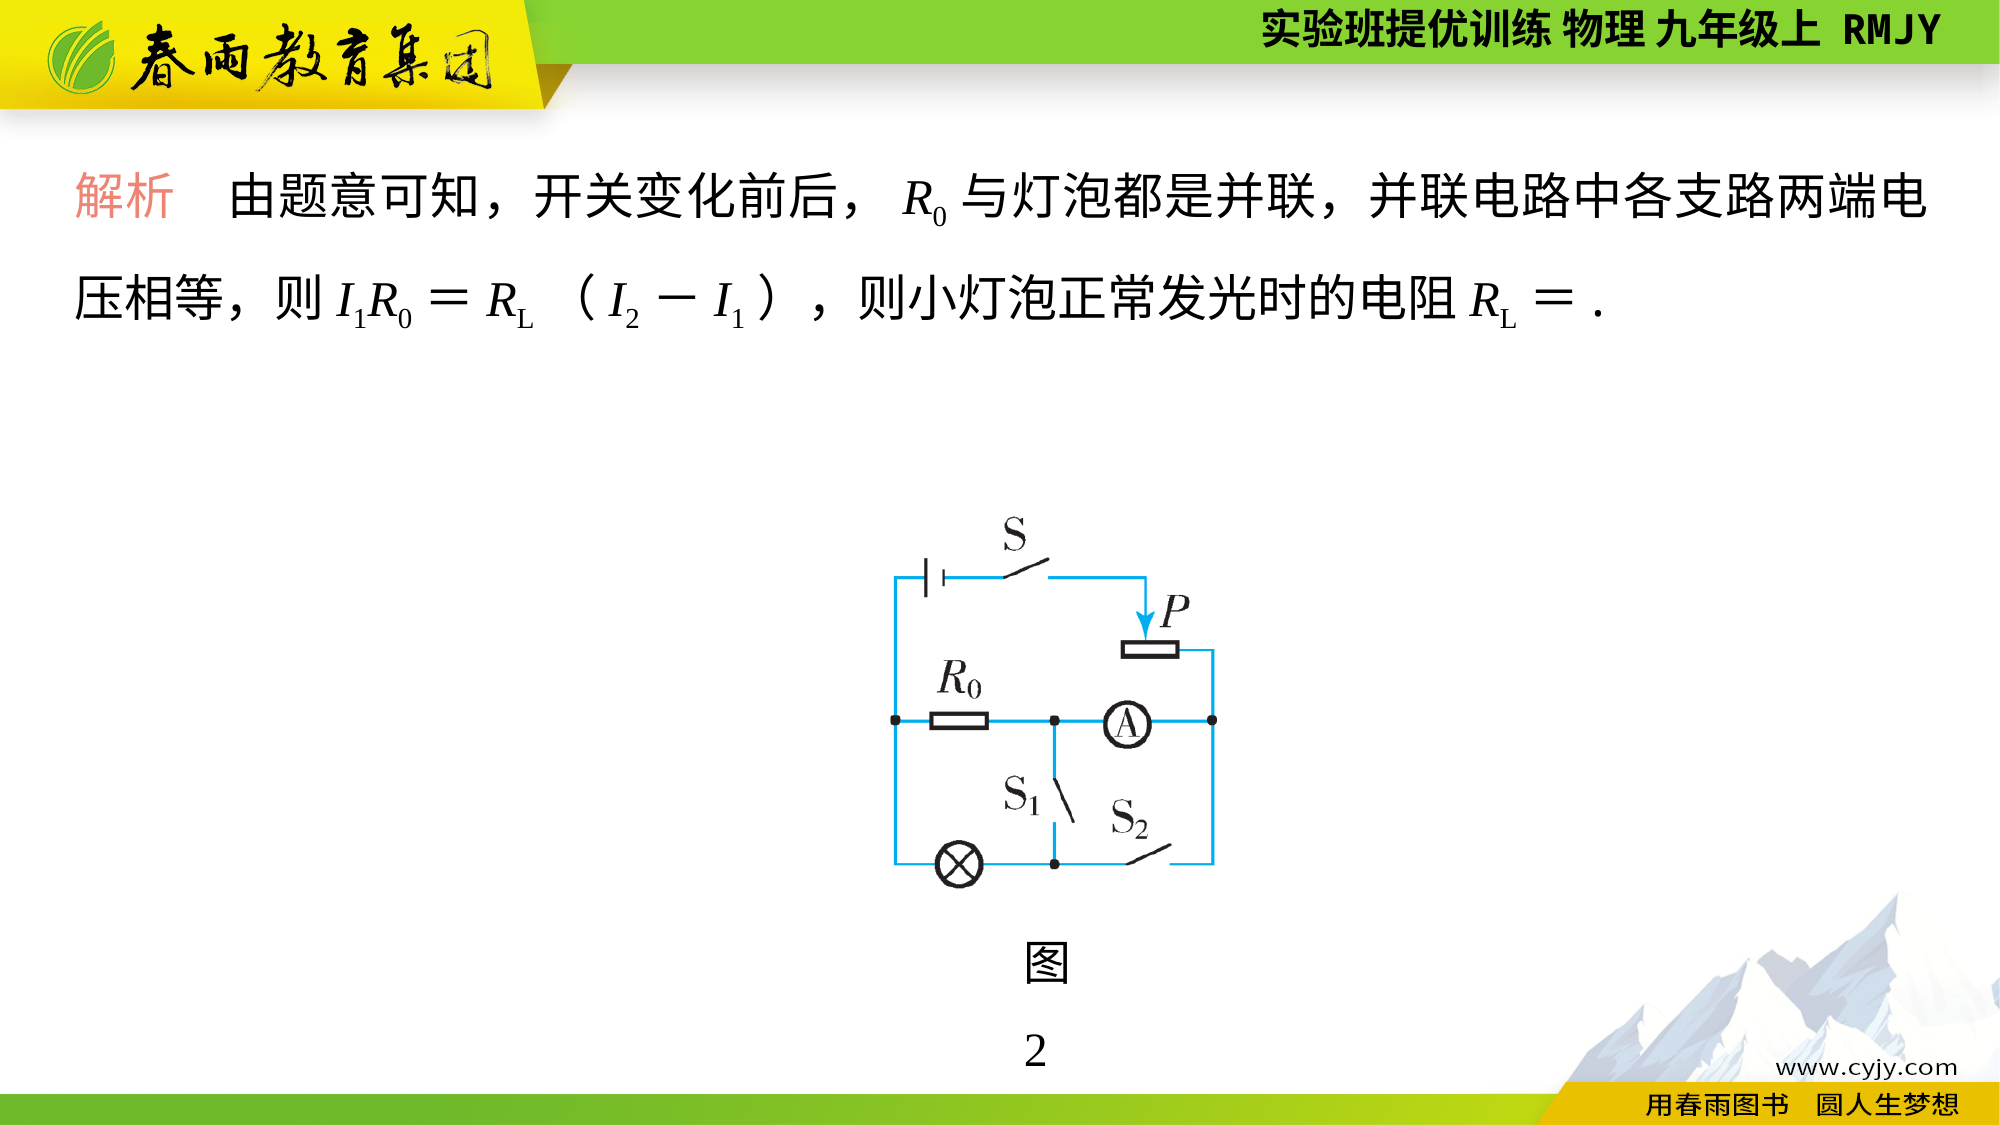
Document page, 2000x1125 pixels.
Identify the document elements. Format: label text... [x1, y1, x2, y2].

text_box 图2 [1008, 905, 1111, 998]
picture [0, 0, 2000, 1125]
